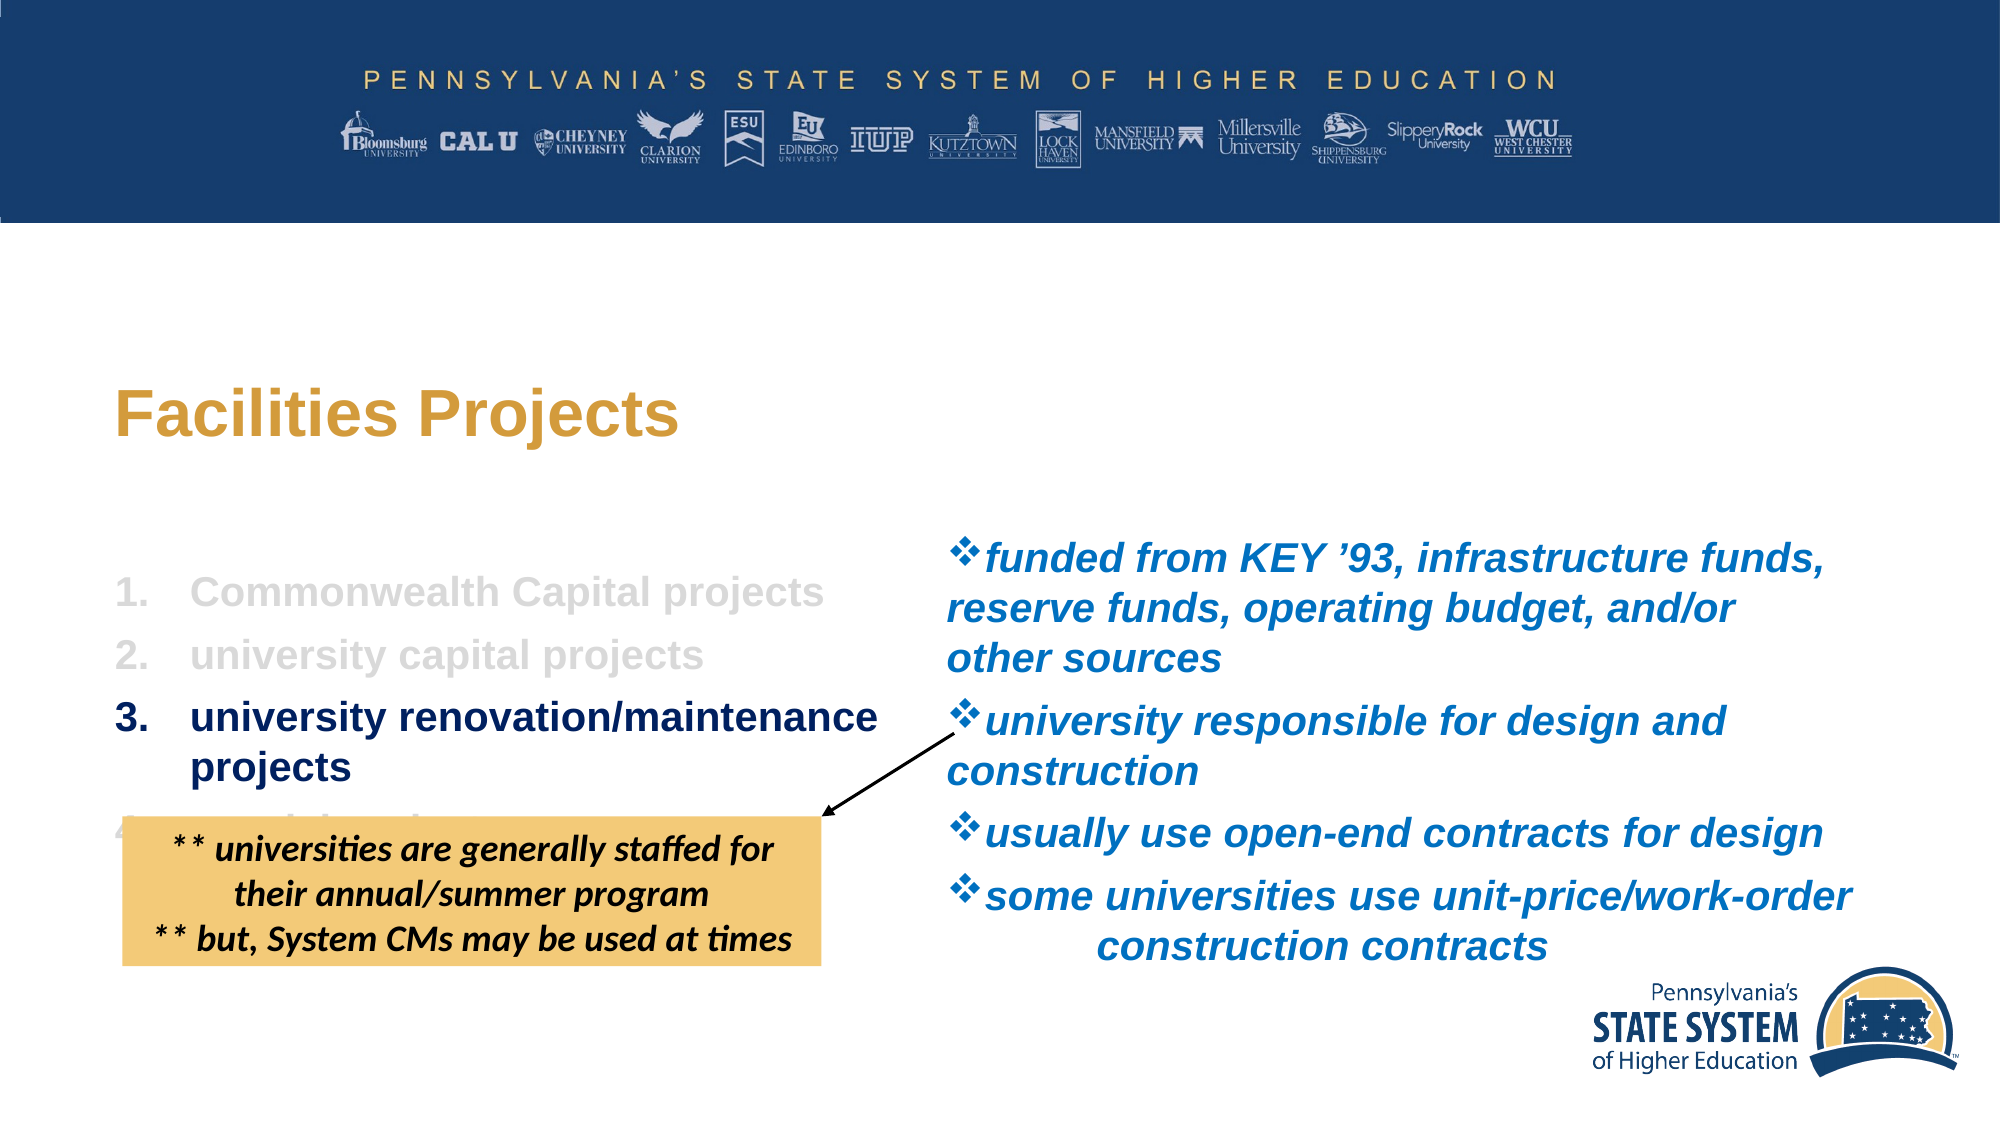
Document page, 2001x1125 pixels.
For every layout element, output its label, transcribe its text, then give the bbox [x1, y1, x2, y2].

list funded from KEY ’93, infrastructure funds, reserve funds, operating budget, and/or other sources university responsible for design and construction usually use open-end contracts for design some universities use unit-price/work-order construction contracts [931, 523, 1917, 977]
text_box ** universities are generally staffed for their annual/summer program ** but, System CMs may be used at times [122, 816, 822, 967]
list Facilities Projects [99, 352, 984, 458]
picture [1593, 965, 1959, 1080]
list Commonwealth Capital projects university capital projects university renovation/maintenance projects special projects [99, 495, 984, 1035]
picture [0, 0, 2000, 223]
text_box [821, 733, 955, 817]
